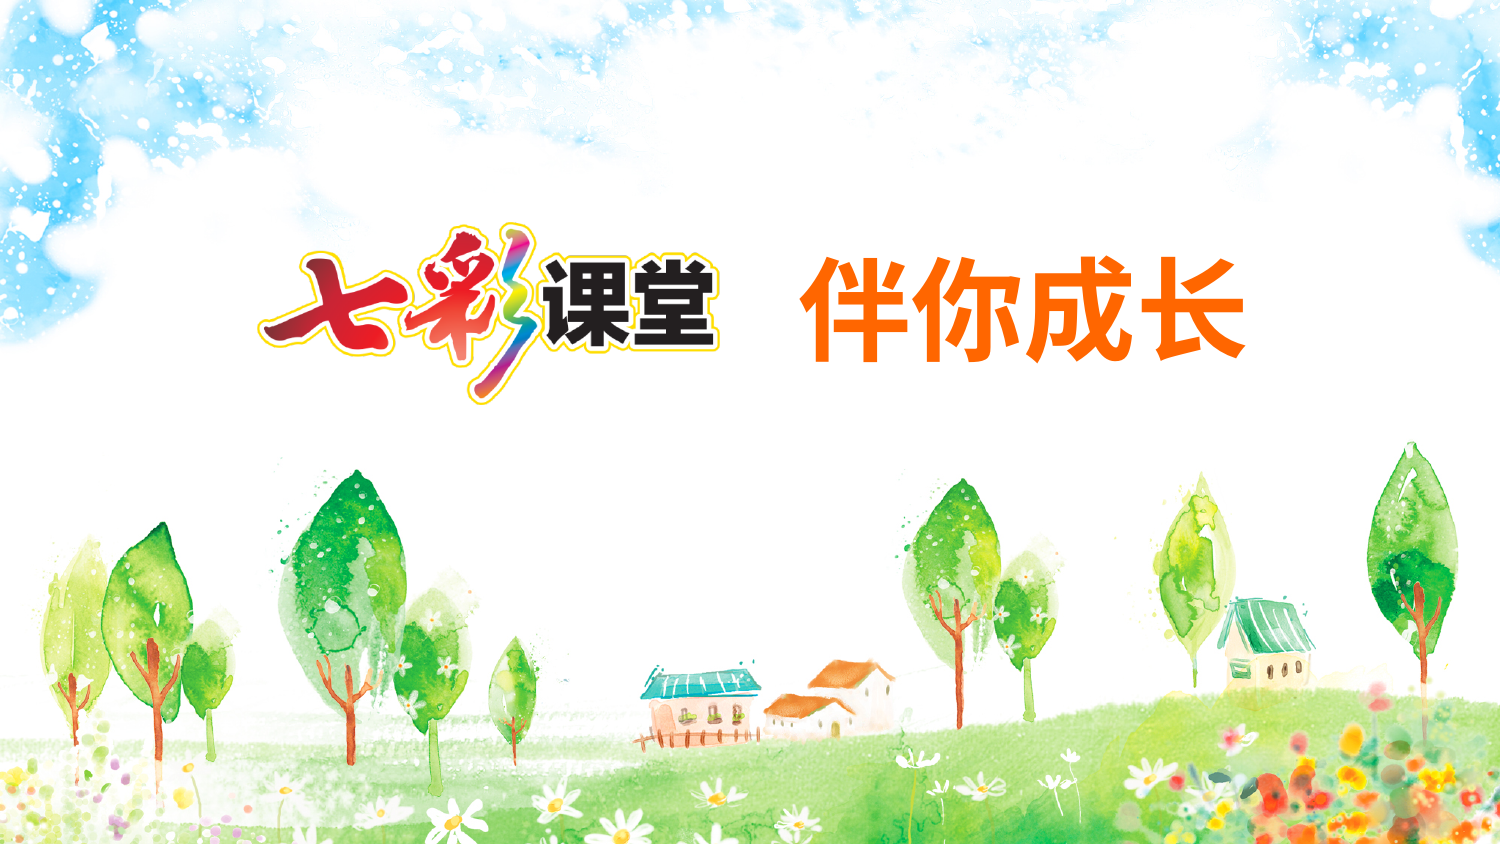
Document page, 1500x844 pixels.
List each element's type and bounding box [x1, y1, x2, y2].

picture [0, 0, 1500, 844]
text_box [253, 220, 1316, 407]
